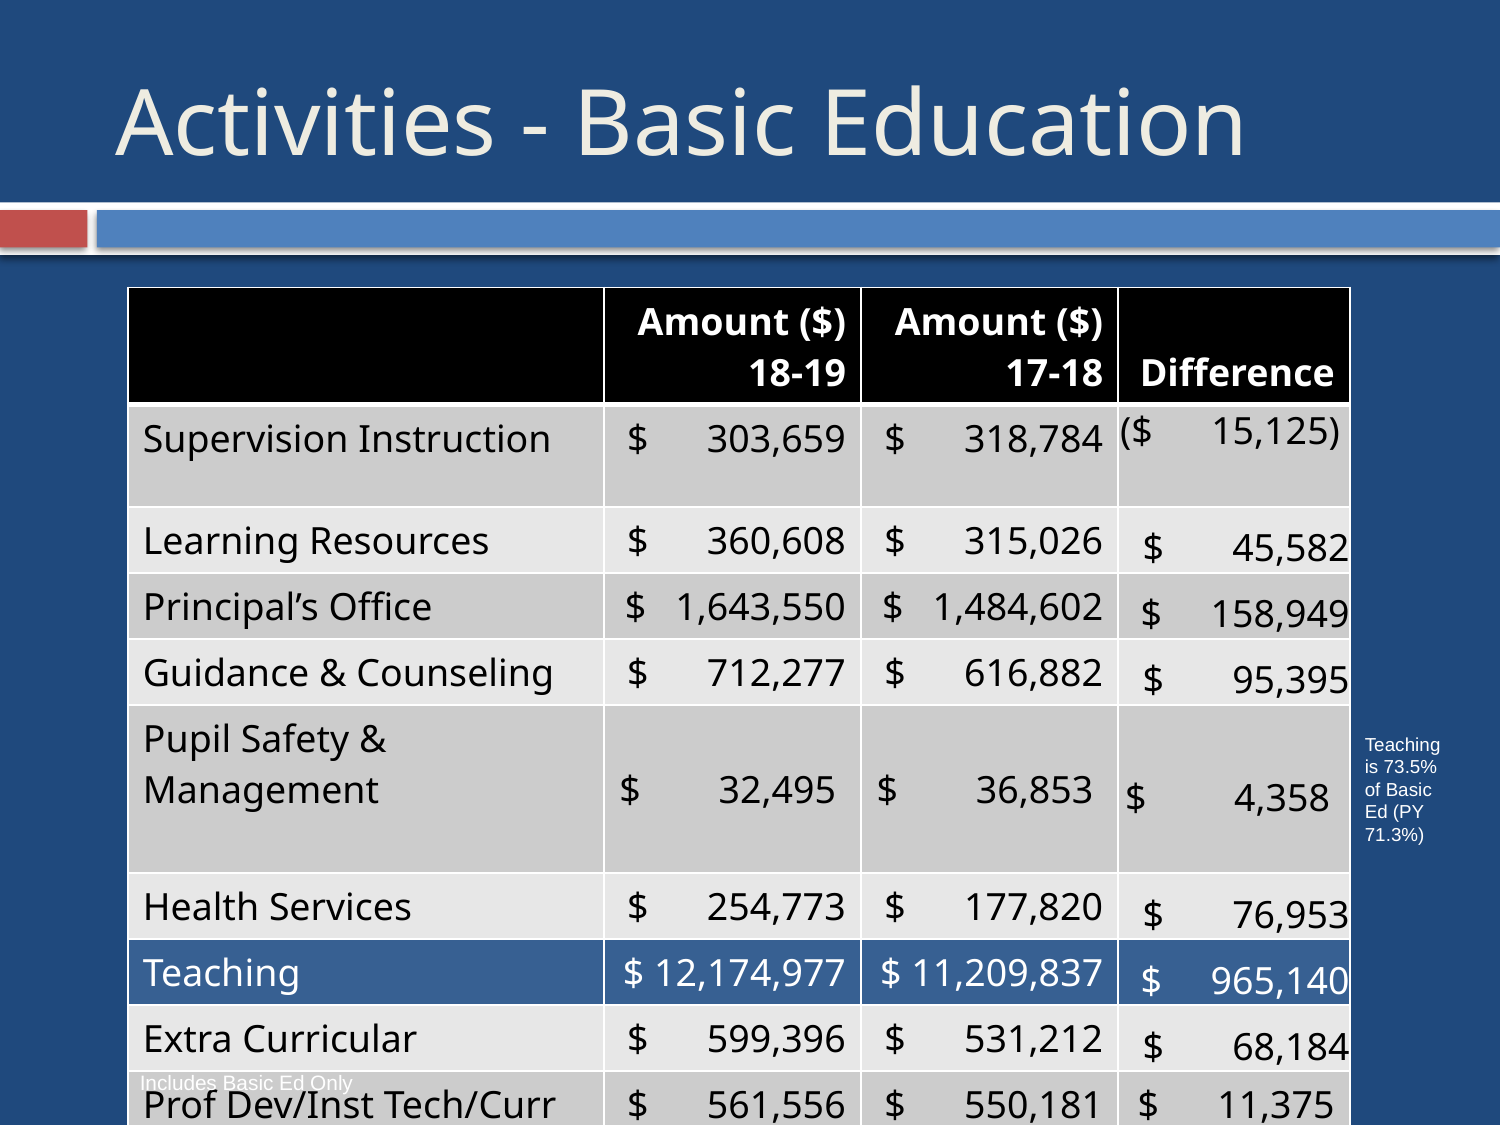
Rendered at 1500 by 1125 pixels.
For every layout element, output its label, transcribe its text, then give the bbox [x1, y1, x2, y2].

table_cell $ 315,026 [862, 508, 1117, 572]
table_cell Extra Curricular [129, 1006, 603, 1062]
table_cell $ 68,184 [1119, 1006, 1349, 1070]
table_cell $ 95,395 [1119, 640, 1349, 704]
table_cell $ 45,582 [1119, 508, 1349, 572]
table_header Amount ($) 18-19 [605, 288, 860, 402]
table_cell $ 550,181 [862, 1103, 1117, 1125]
table_cell $ 531,212 [862, 1006, 1117, 1062]
table_cell $ 158,949 [1119, 574, 1349, 638]
table_cell $ 712,277 [605, 640, 860, 704]
table_cell ($ 15,125) [1119, 407, 1349, 506]
table_cell $ 12,174,977 [605, 940, 860, 1004]
table_header [129, 288, 603, 402]
text_box Teaching is 73.5% of Basic Ed (PY 71.3%) [1350, 725, 1463, 853]
table_cell $ 11,209,837 [862, 940, 1117, 1004]
table_cell $ 76,953 [1119, 874, 1349, 938]
table_header Amount ($) 17-18 [862, 288, 1117, 402]
table_cell $ 965,140 [1119, 940, 1349, 1004]
text_box Includes Basic Ed Only [124, 1062, 1313, 1103]
table_header Difference [1119, 288, 1349, 402]
table_cell $ 616,882 [862, 640, 1117, 704]
table_cell $ 11,375 [1119, 1072, 1349, 1125]
table_cell Supervision Instruction [129, 407, 603, 506]
table_cell $ 360,608 [605, 508, 860, 572]
table_cell Principal’s Office [129, 574, 603, 638]
table_cell $ 599,396 [605, 1006, 860, 1062]
table_cell $ 1,643,550 [605, 574, 860, 638]
table_cell $ 303,659 [605, 407, 860, 506]
table_cell Health Services [129, 874, 603, 938]
table_cell $ 254,773 [605, 874, 860, 938]
table_cell $ 36,853 [862, 706, 1117, 872]
table_cell $ 561,556 [605, 1103, 860, 1125]
table_cell $ 32,495 [605, 706, 860, 872]
table_cell $ 177,820 [862, 874, 1117, 938]
table_cell $ 318,784 [862, 407, 1117, 506]
table_cell Learning Resources [129, 508, 603, 572]
table_cell Pupil Safety & Management [129, 706, 603, 872]
table_cell Guidance & Counseling [129, 640, 603, 704]
table_cell $ 1,484,602 [862, 574, 1117, 638]
table_cell Prof Dev/Inst Tech/Curr [129, 1103, 603, 1125]
table_cell $ 4,358 [1119, 706, 1349, 872]
table_cell Teaching [129, 940, 603, 1004]
title Activities - Basic Education [100, 37, 1438, 200]
